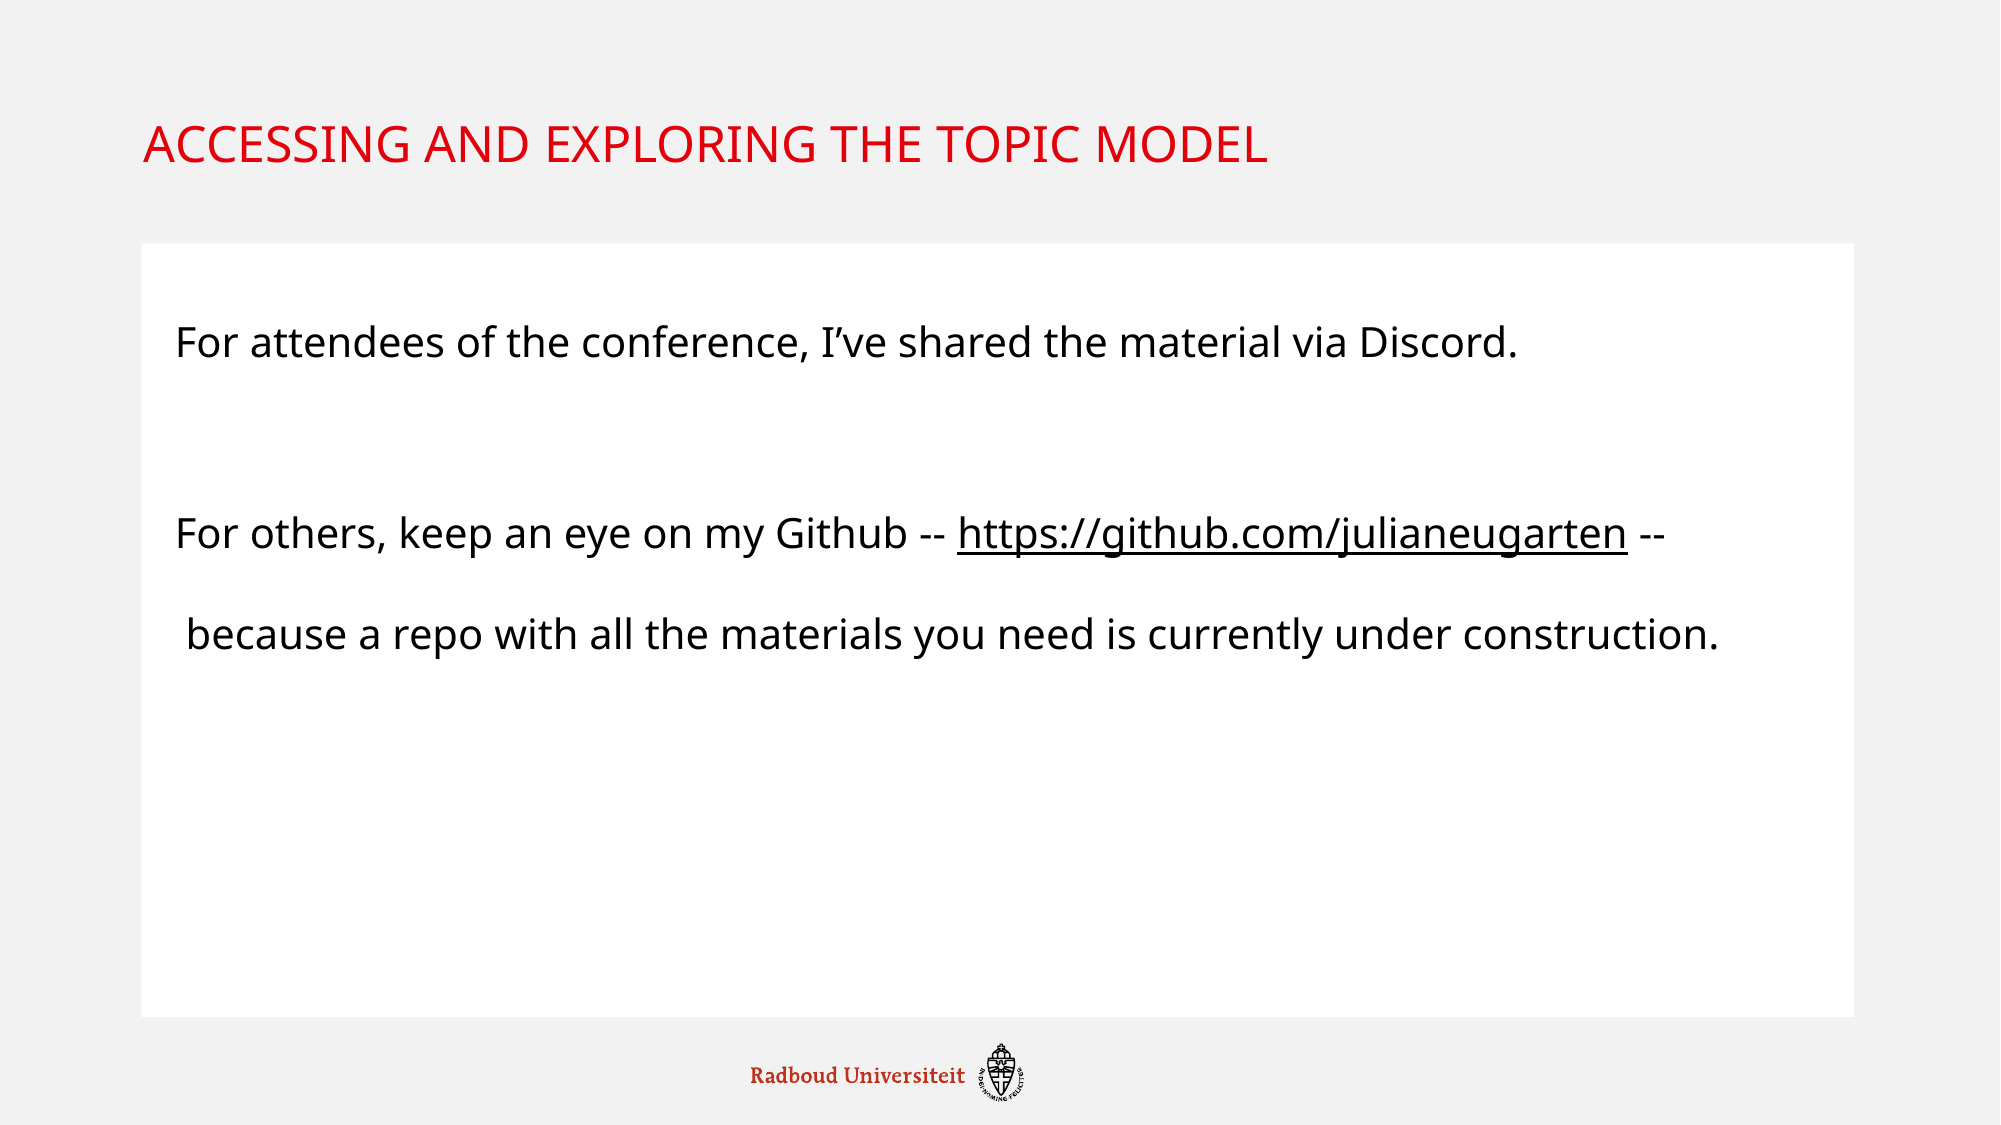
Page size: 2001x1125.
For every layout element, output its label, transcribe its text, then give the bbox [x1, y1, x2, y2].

list For attendees of the conference, I’ve shared the material via Discord. For others, keep an eye on my Github -- https://github.com/julianeugarten -- because a repo with all the materials you need is currently under construction. [174, 291, 1816, 982]
title Accessing and exploring the topic model [143, 119, 1857, 167]
